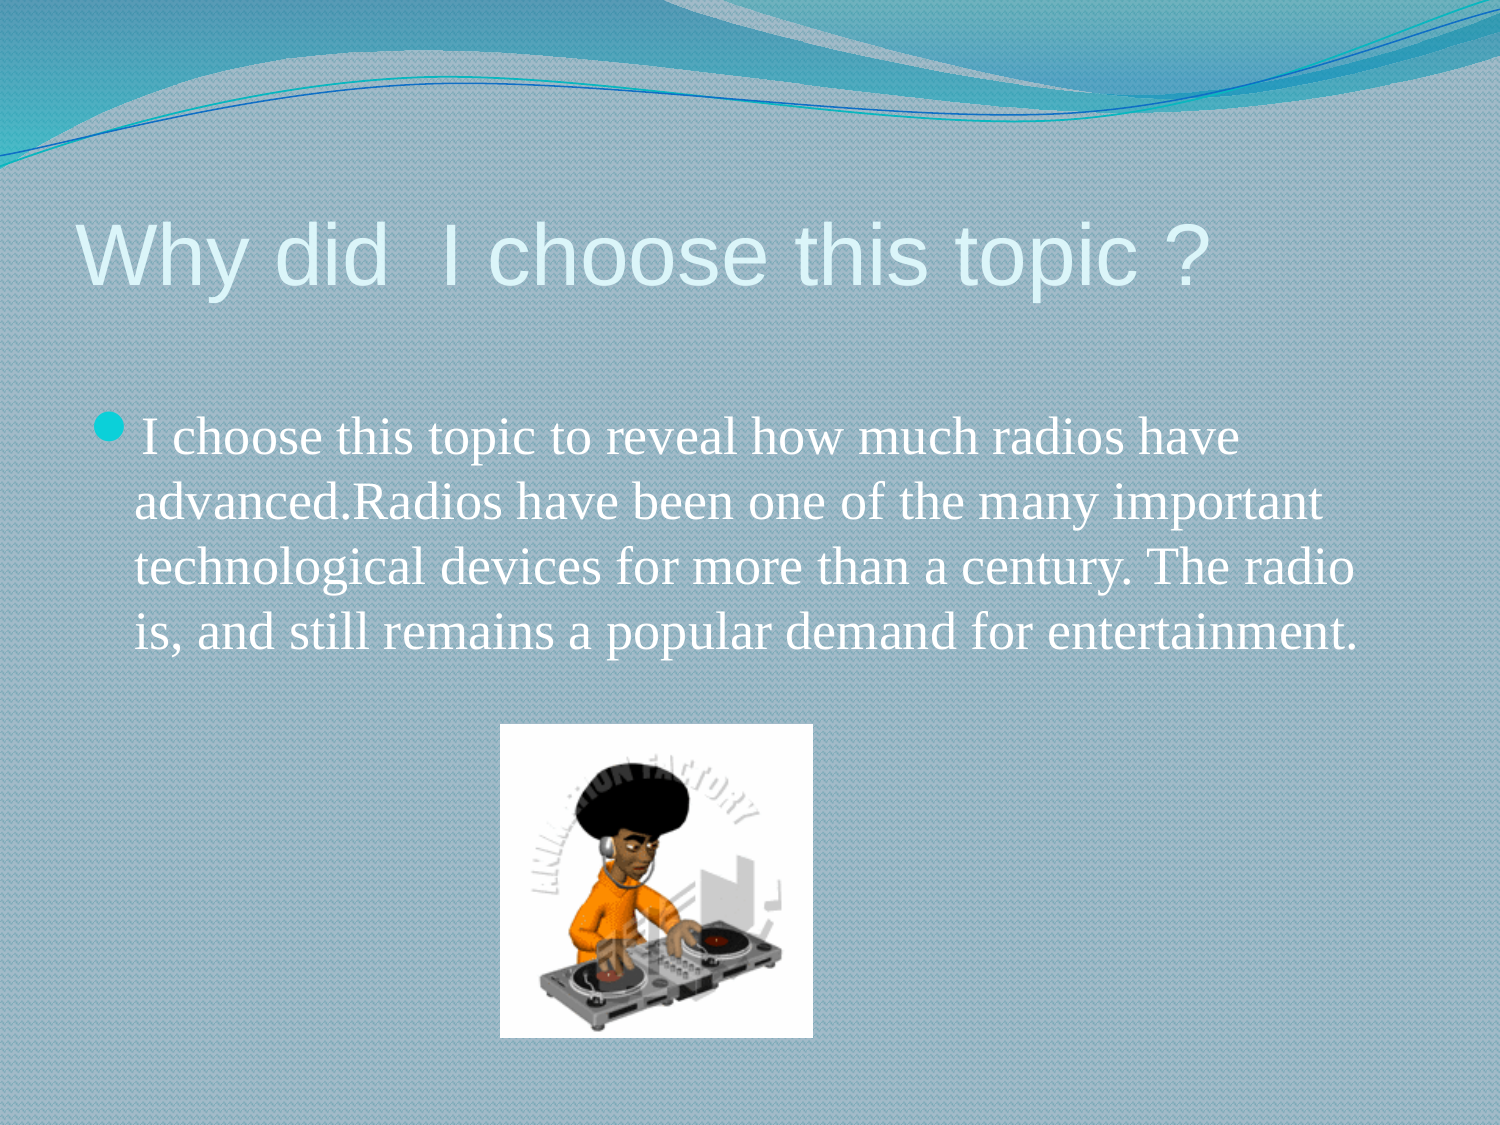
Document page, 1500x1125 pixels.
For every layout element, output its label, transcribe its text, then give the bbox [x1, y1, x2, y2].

title Why did I choose this topic ? [75, 115, 1425, 303]
list I choose this topic to reveal how much radios have advanced.Radios have been one of the many important technological devices for more than a century. The radio is, and still remains a popular demand for entertainment. [75, 317, 1425, 1038]
picture [499, 724, 813, 1038]
